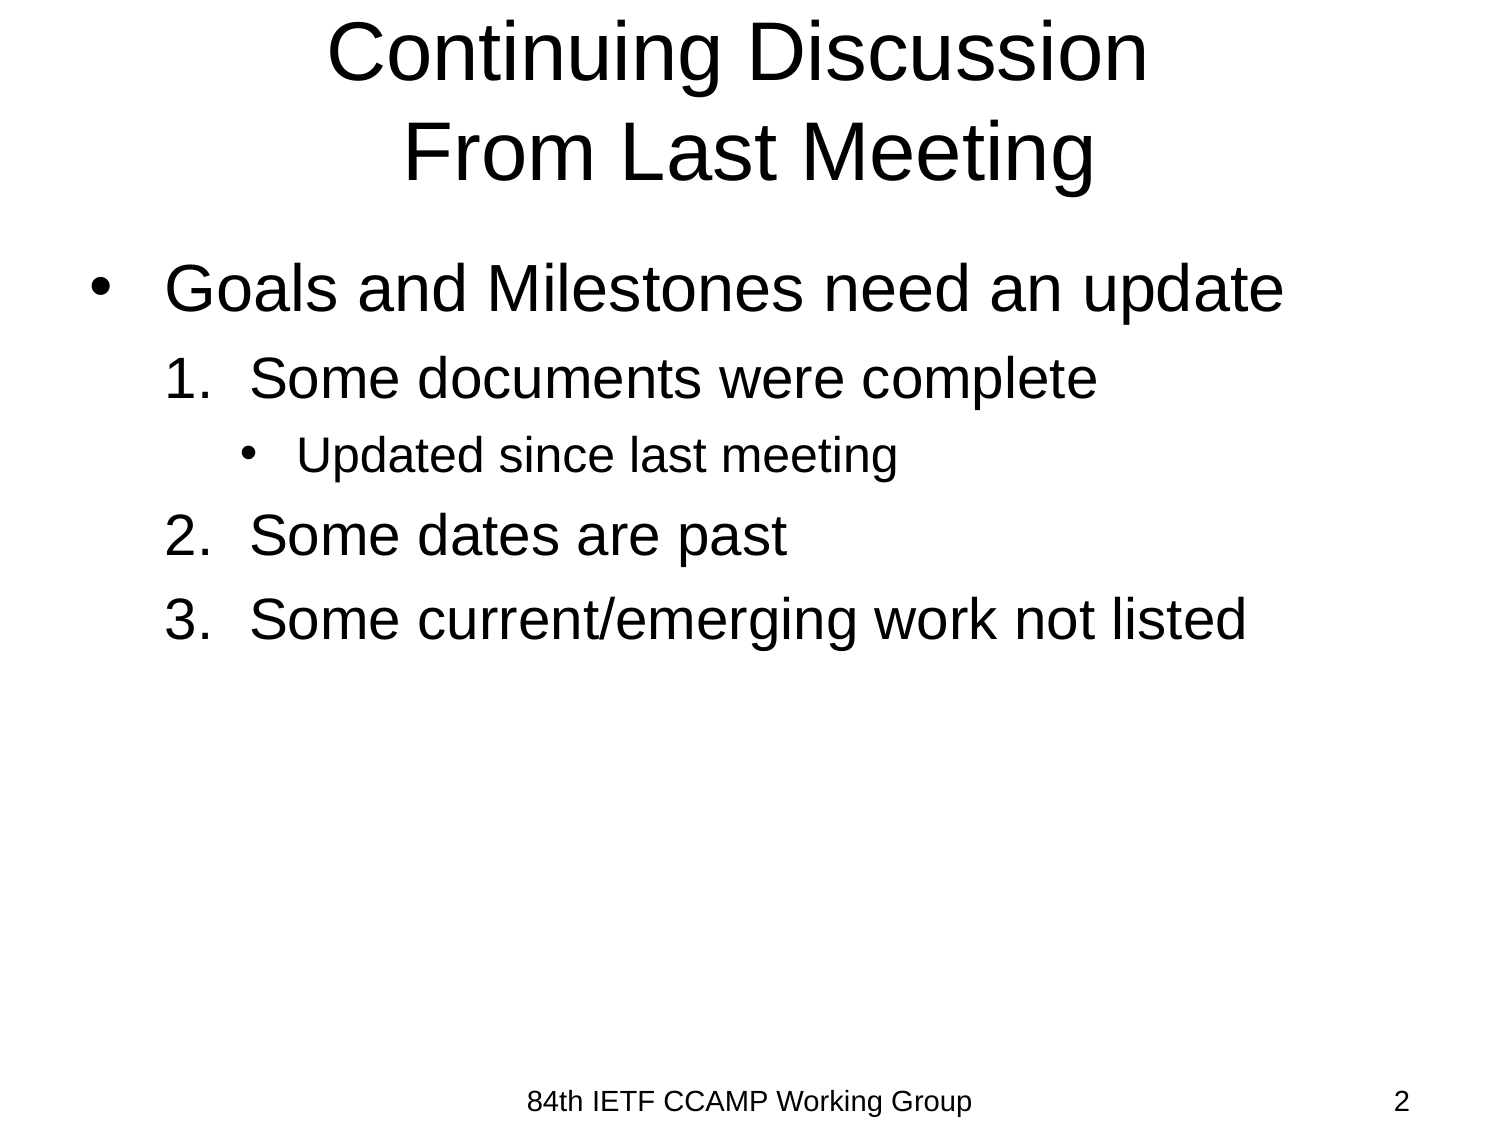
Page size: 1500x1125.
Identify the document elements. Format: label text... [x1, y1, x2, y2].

list Goals and Milestones need an update Some documents were complete Updated since last meeting Some dates are past Some current/emerging work not listed [75, 237, 1425, 1071]
slide_number 2 [1074, 1074, 1425, 1125]
title Continuing Discussion From Last Meeting [75, 7, 1425, 188]
footer 84th IETF CCAMP Working Group [430, 1074, 1069, 1125]
